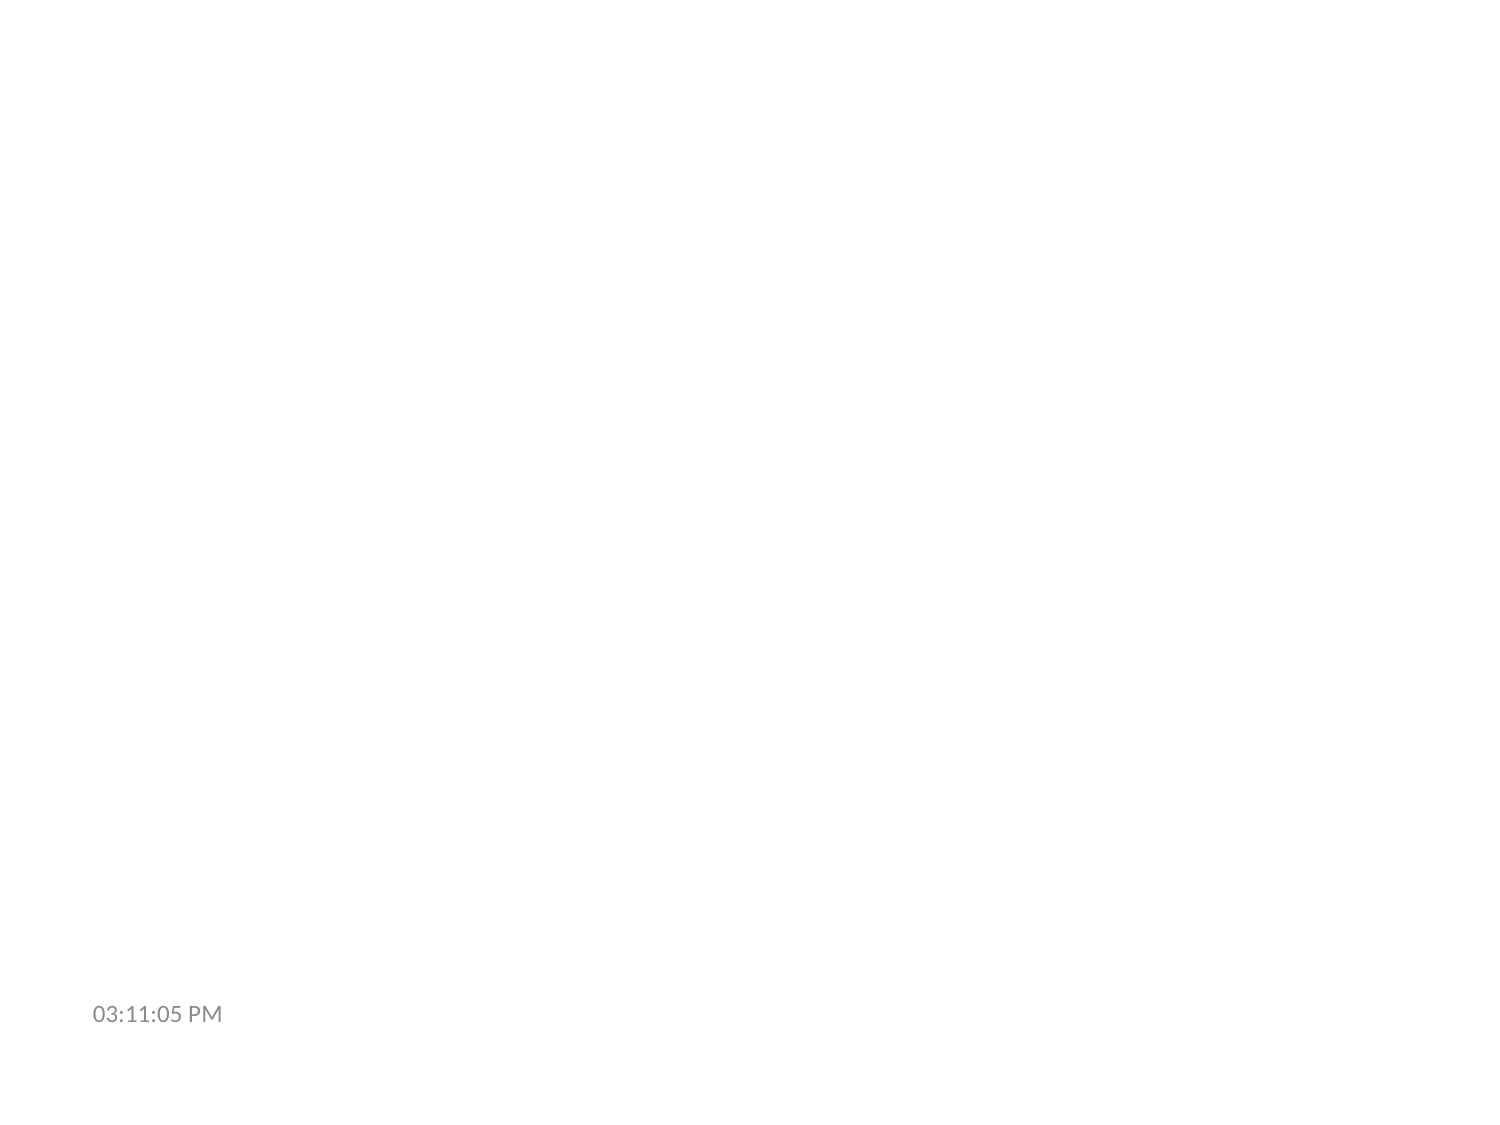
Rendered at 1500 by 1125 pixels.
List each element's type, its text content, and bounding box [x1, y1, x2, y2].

text_box 3:35:09 PM [77, 982, 428, 1043]
